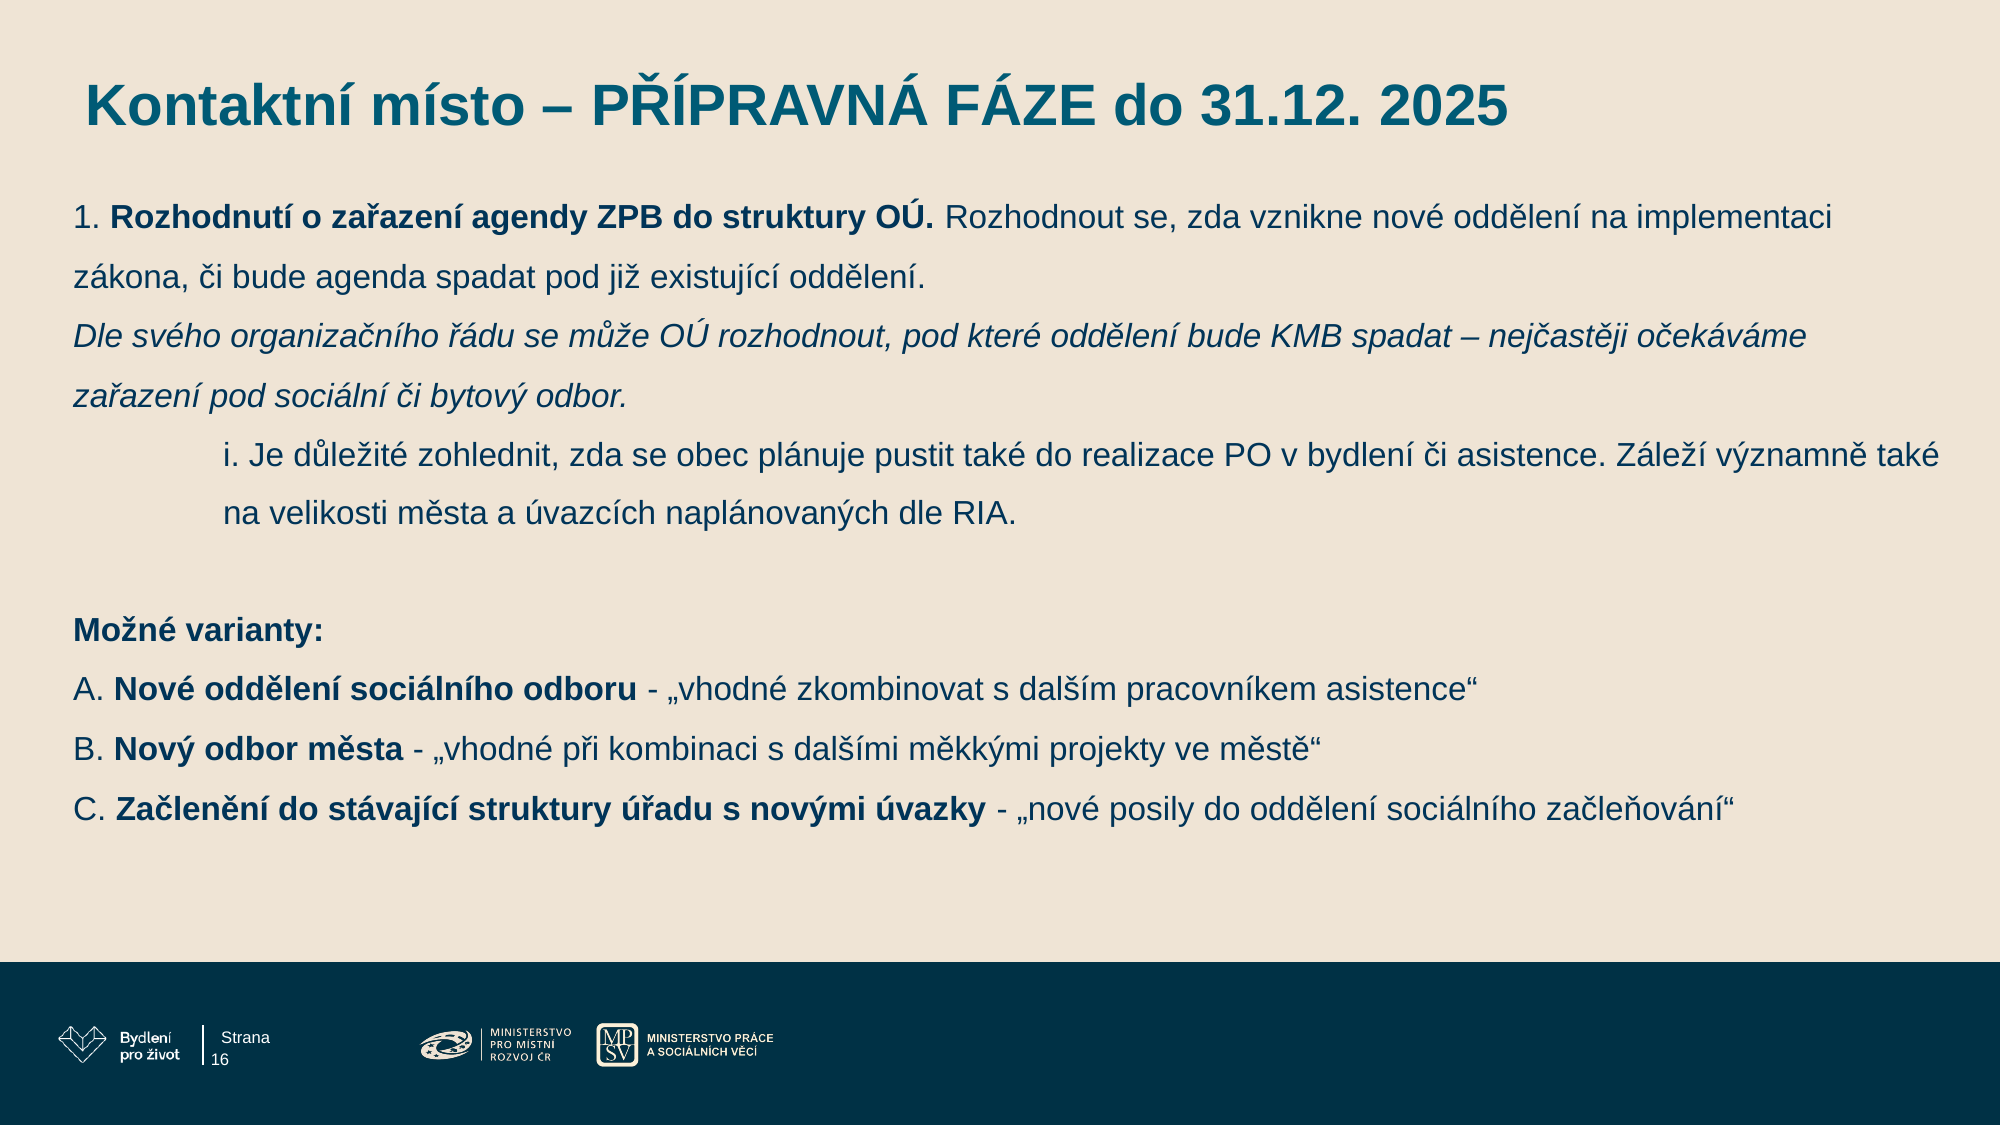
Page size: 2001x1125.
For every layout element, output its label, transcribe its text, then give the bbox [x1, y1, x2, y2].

picture [425, 1032, 472, 1055]
text_box Strana [206, 1019, 340, 1054]
picture [121, 1052, 126, 1062]
picture [648, 1035, 658, 1041]
picture [148, 1049, 157, 1059]
picture [422, 1042, 458, 1059]
text_box [0, 962, 2000, 1125]
text_box 16 [195, 1040, 245, 1077]
text_box Kontaktní místo – PŘÍPRAVNÁ FÁZE do 31.12. 2025 [70, 59, 1849, 145]
picture [597, 1024, 638, 1066]
text_box 1. Rozhodnutí o zařazení agendy ZPB do struktury OÚ. Rozhodnout se, zda vznikne nové oddělení na implementaci zákona, či bude agenda spadat pod již existující oddělení. Dle svého organizačního řádu se může OÚ rozhodnout, pod které oddělení bude KMB spadat – nejčastěji očekáváme zařazení pod sociální či bytový odbor. i. Je důležité zohlednit, zda se obec plánuje pustit také do realizace PO v bydlení či asistence. Záleží významně také na velikosti města a úvazcích naplánovaných dle RIA. Možné varianty: A. Nové oddělení sociálního odboru - „vhodné zkombinovat s dalším pracovníkem asistence“ B. Nový odbor města - „vhodné při kombinaci s dalšími měkkými projekty ve městě“ C. Začlenění do stávající struktury úřadu s novými úvazky - „nové posily do oddělení sociálního začleňování“ [58, 167, 1961, 914]
picture [121, 1032, 131, 1042]
